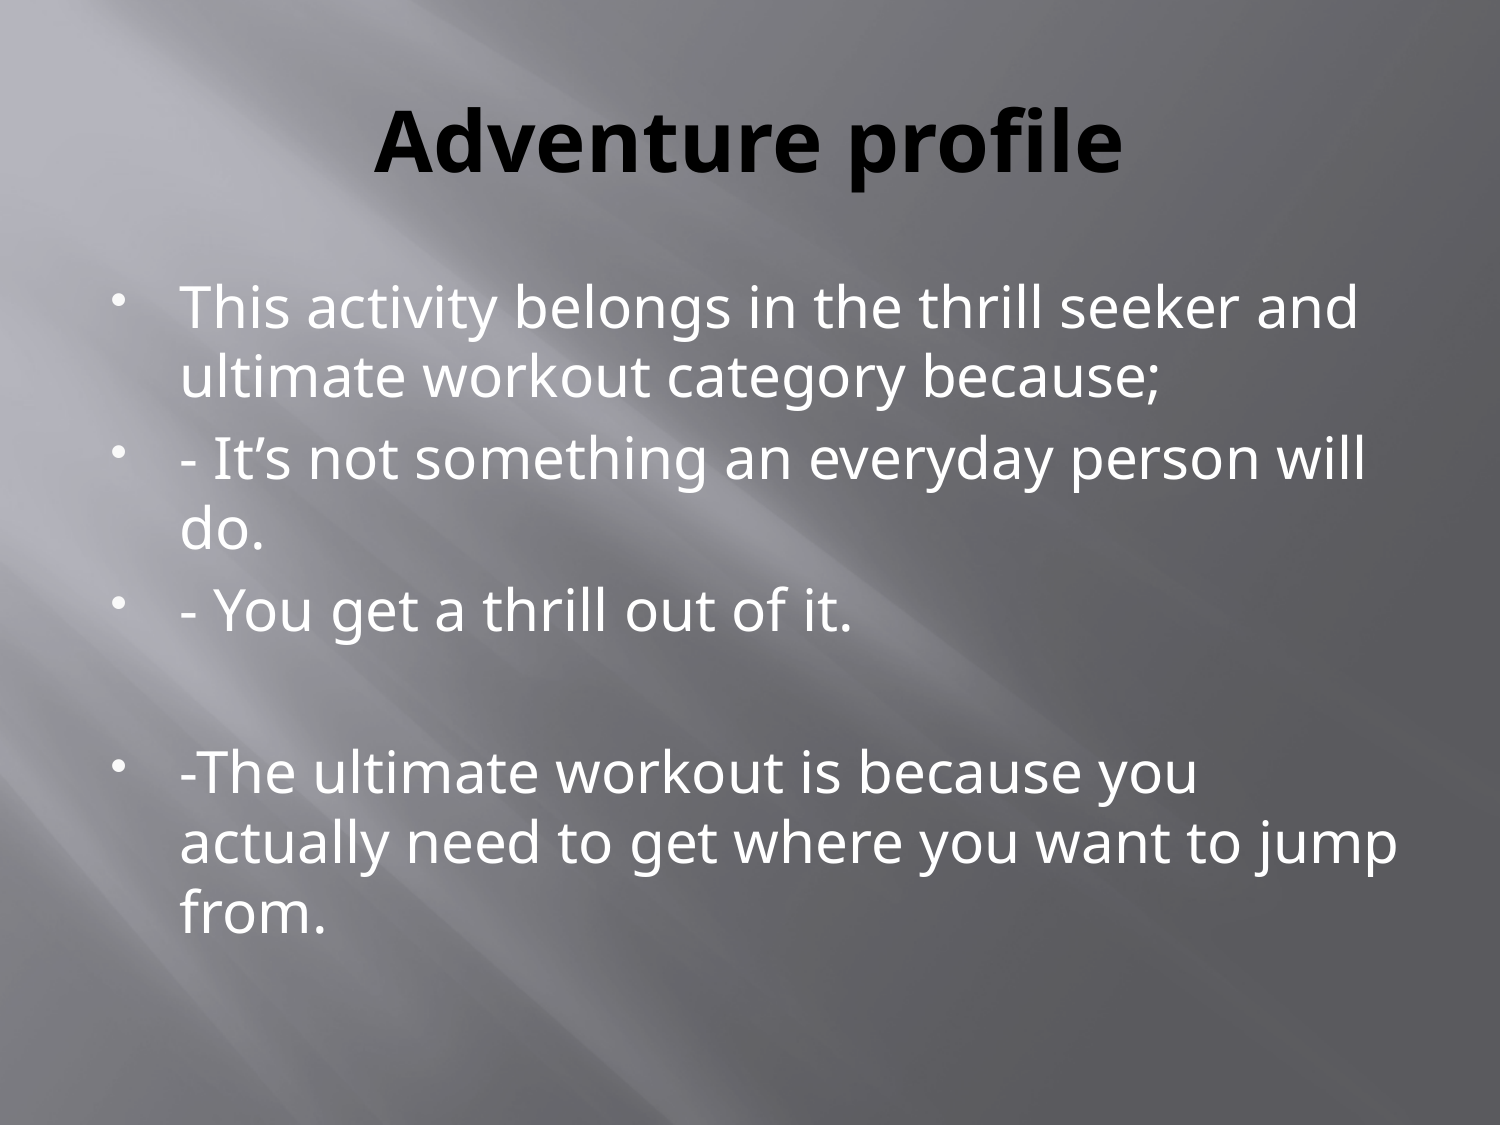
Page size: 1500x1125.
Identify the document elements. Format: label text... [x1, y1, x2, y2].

list This activity belongs in the thrill seeker and ultimate workout category because; - It’s not something an everyday person will do. - You get a thrill out of it. -The ultimate workout is because you actually need to get where you want to jump from. [75, 262, 1425, 1035]
title Adventure profile [75, 45, 1425, 233]
